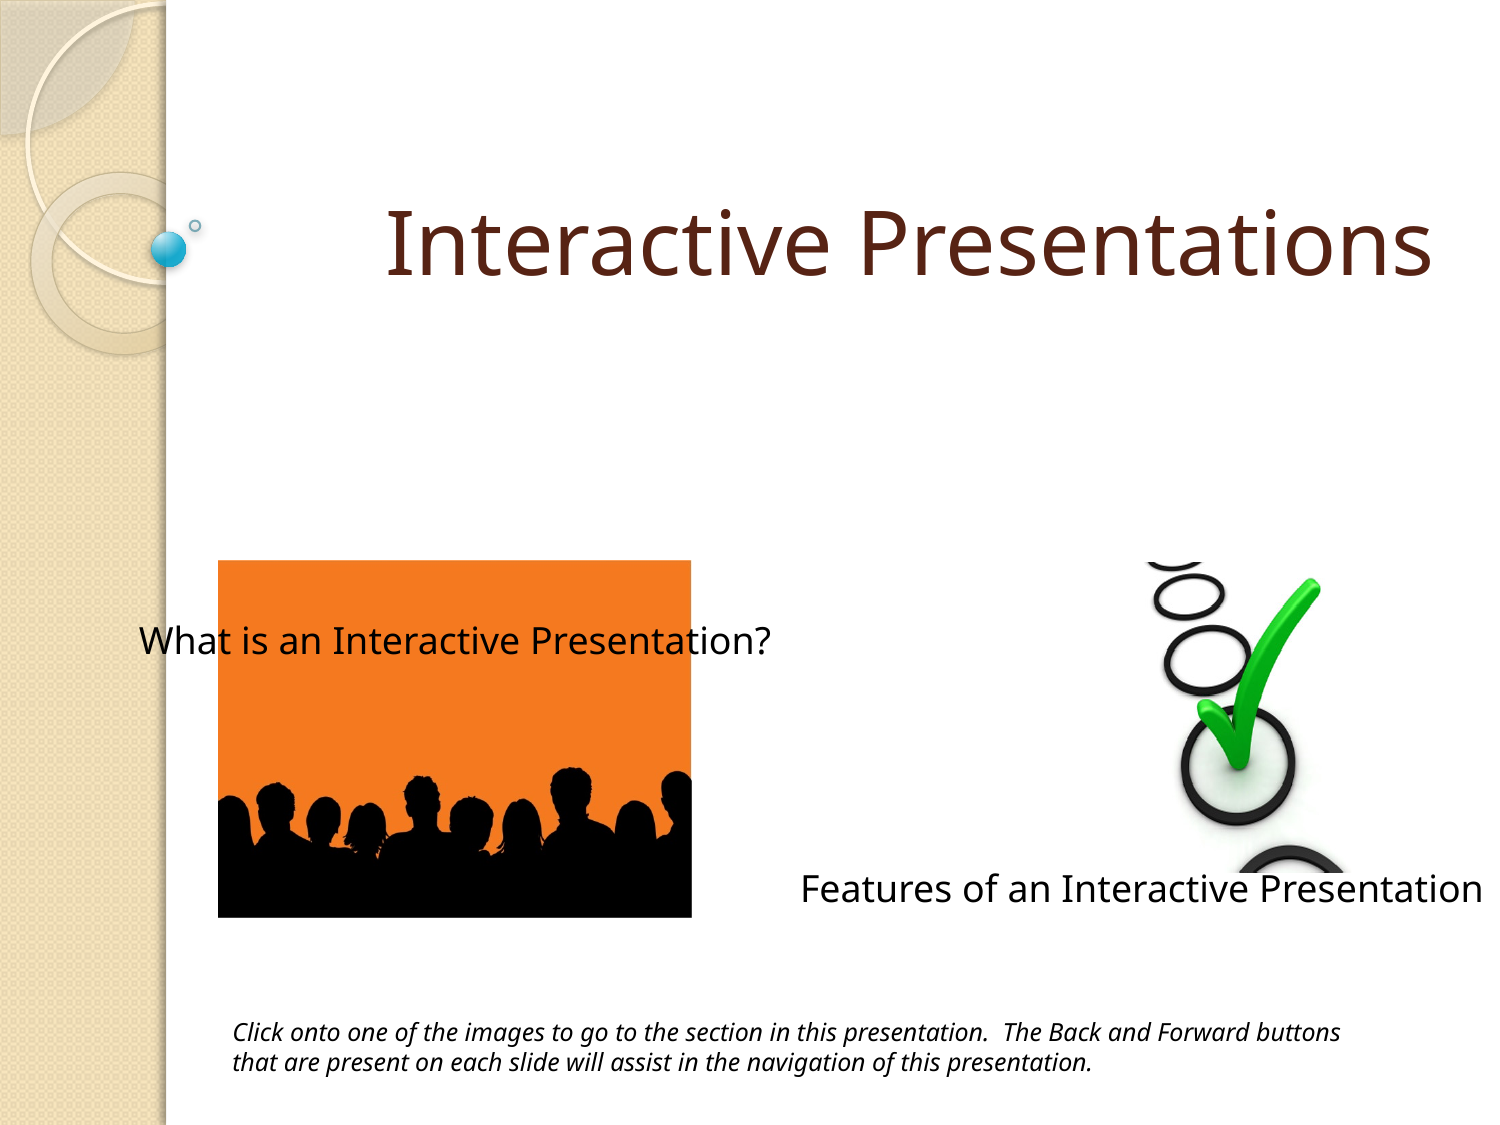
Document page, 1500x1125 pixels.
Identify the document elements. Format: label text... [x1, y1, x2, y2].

picture [916, 562, 1394, 873]
text_box What is an Interactive Presentation? [700, 609, 787, 670]
text_box Click onto one of the images to go to the section in this presentation. The Back and Forward buttons that are present on each slide will assist in the navigation of this presentation. [217, 1008, 1390, 1084]
title Interactive Presentations [234, 59, 1450, 301]
text_box Features of an Interactive Presentation [785, 857, 1500, 918]
picture [218, 559, 693, 918]
text_box What is an Interactive Presentation? [123, 609, 211, 670]
